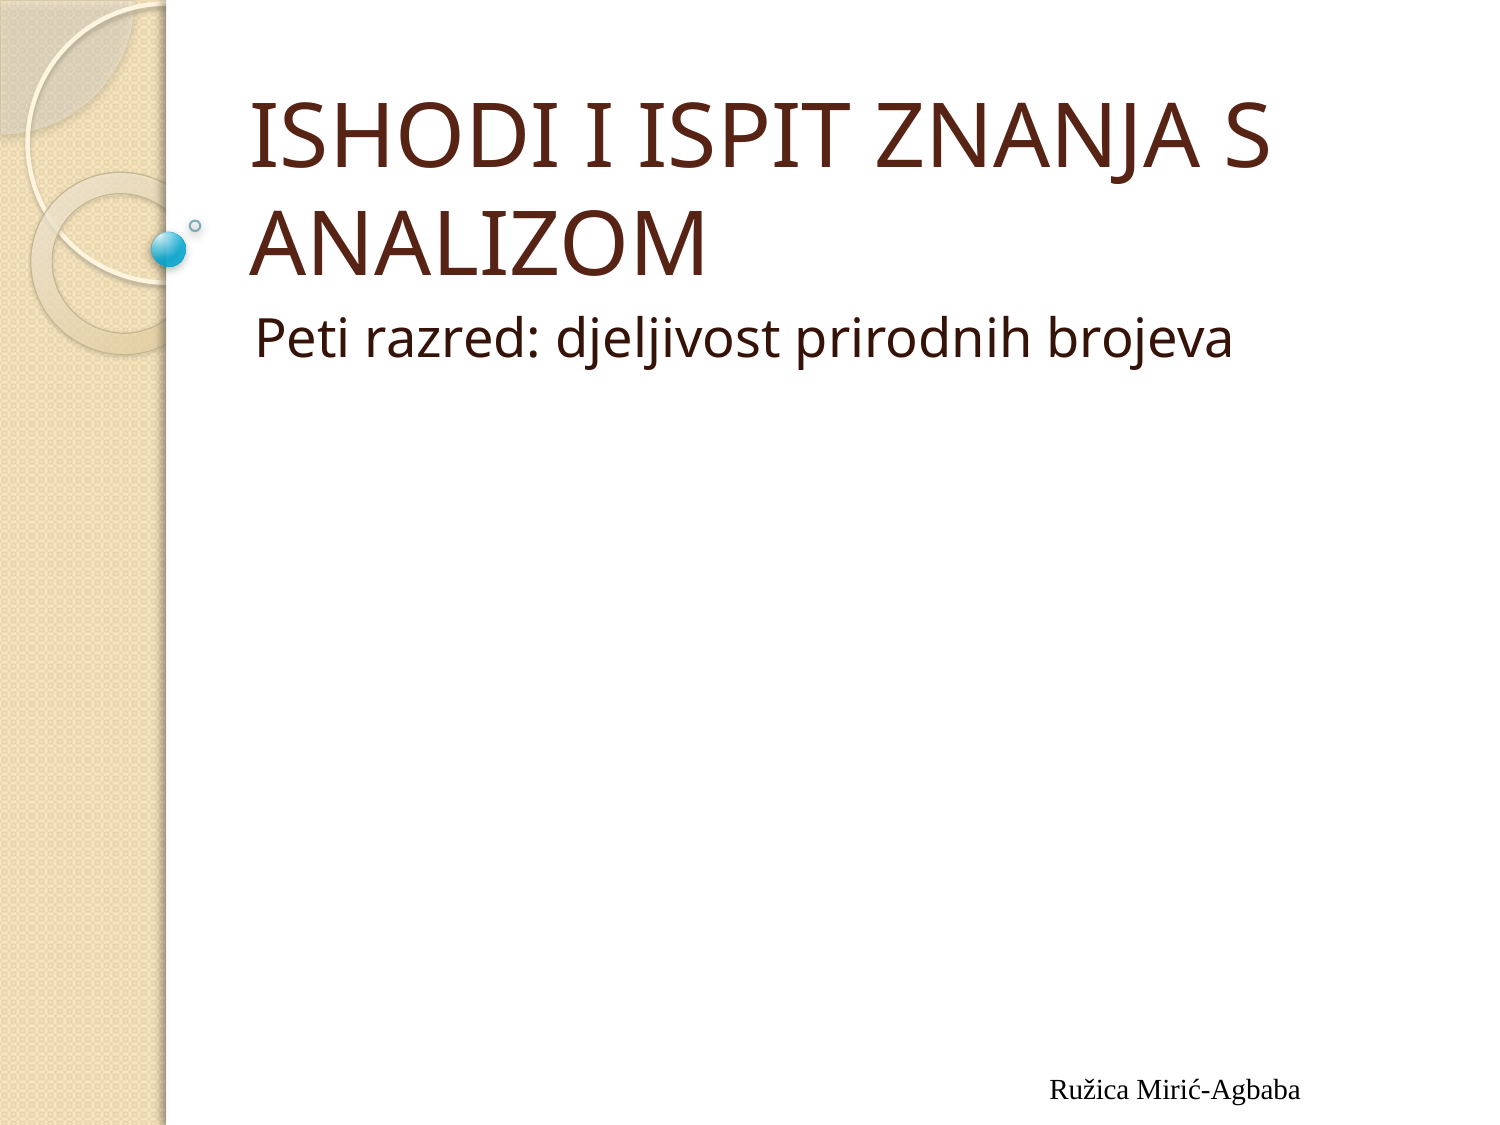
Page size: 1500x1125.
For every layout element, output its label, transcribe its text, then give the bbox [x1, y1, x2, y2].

title ISHODI I ISPIT ZNANJA S ANALIZOM [234, 59, 1450, 301]
subtitle Peti razred: djeljivost prirodnih brojeva [234, 303, 1450, 591]
footer Ružica Mirić-Agbaba [937, 1034, 1413, 1113]
